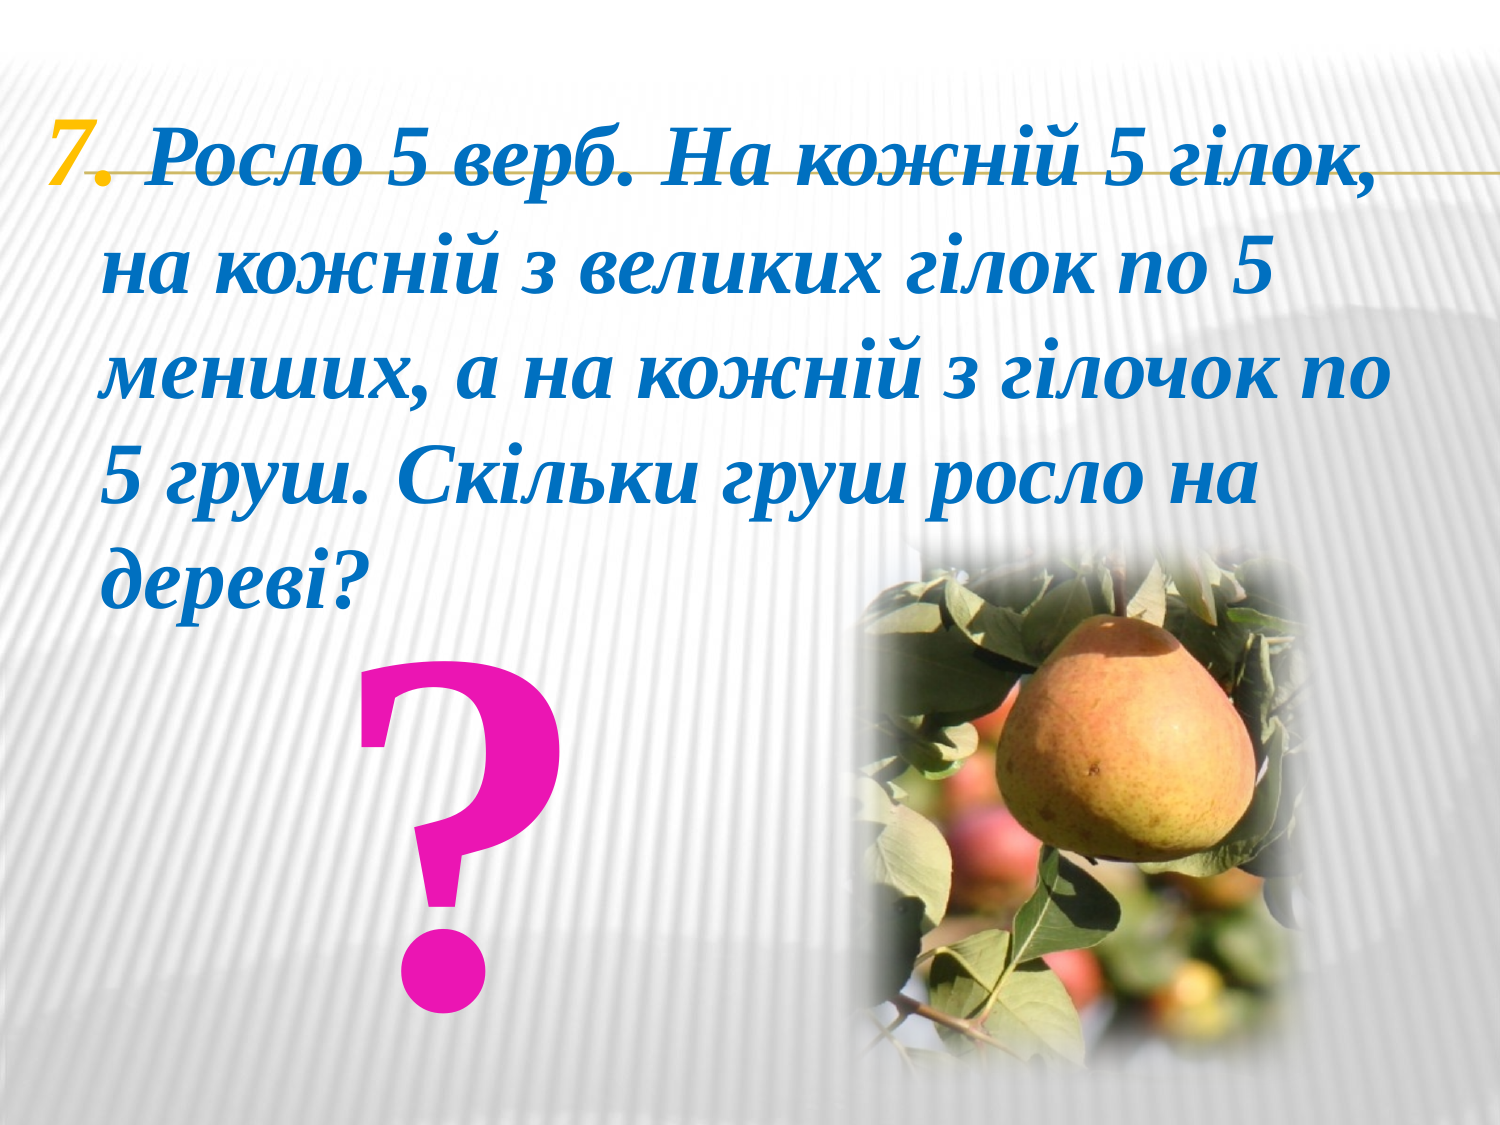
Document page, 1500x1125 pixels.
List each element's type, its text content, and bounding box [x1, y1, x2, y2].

text_box ? [242, 478, 680, 1119]
list 7. Росло 5 верб. На кожній 5 гілок, на кожній з великих гілок по 5 менших, а на кожній з гілочок по 5 груш. Скільки груш росло на дереві? [29, 78, 1455, 1059]
picture [832, 526, 1325, 1089]
